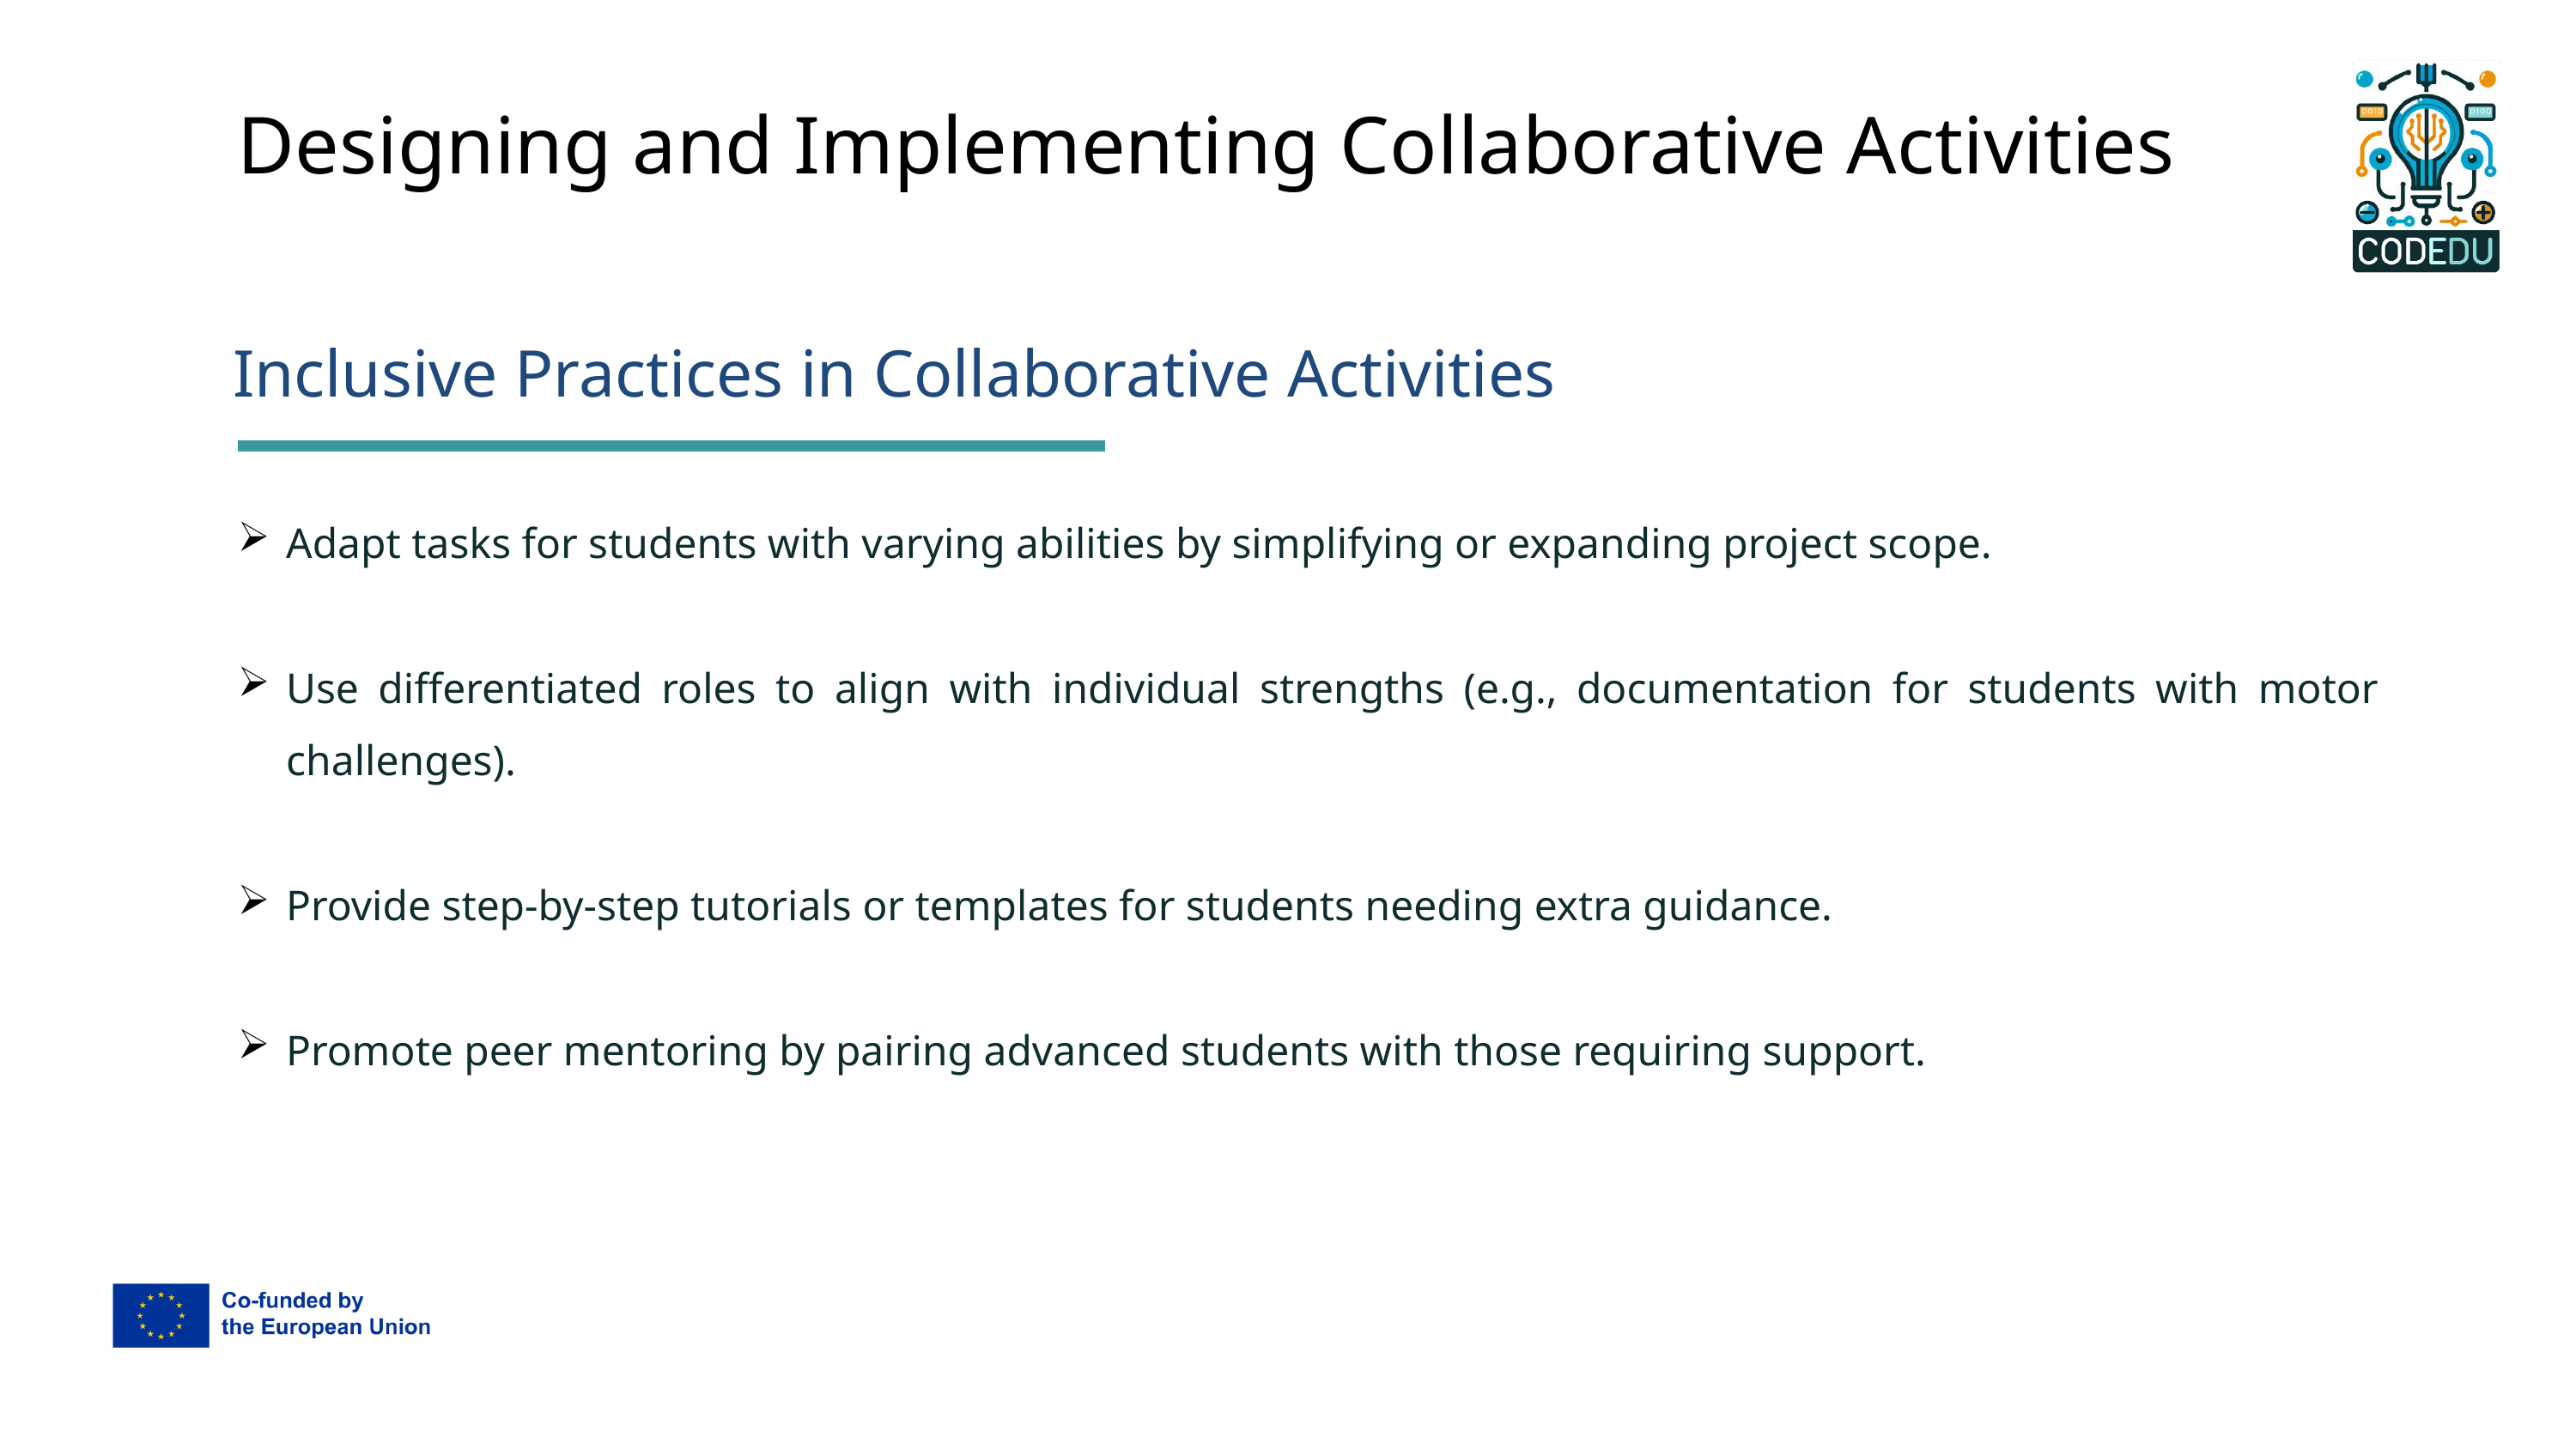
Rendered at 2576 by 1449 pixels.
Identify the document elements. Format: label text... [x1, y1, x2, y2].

text_box Inclusive Practices in Collaborative Activities [233, 296, 2387, 410]
picture [2221, 0, 2576, 395]
text_box Designing and Implementing Collaborative Activities [237, 85, 2217, 190]
text_box [107, 1278, 443, 1353]
text_box Adapt tasks for students with varying abilities by simplifying or expanding project scope. Use differentiated roles to align with individual strengths (e.g., documentation for students with motor challenges). Provide step-by-step tutorials or templates for students needing extra guidance. Promote peer mentoring by pairing advanced students with those requiring support. [237, 494, 2382, 1075]
